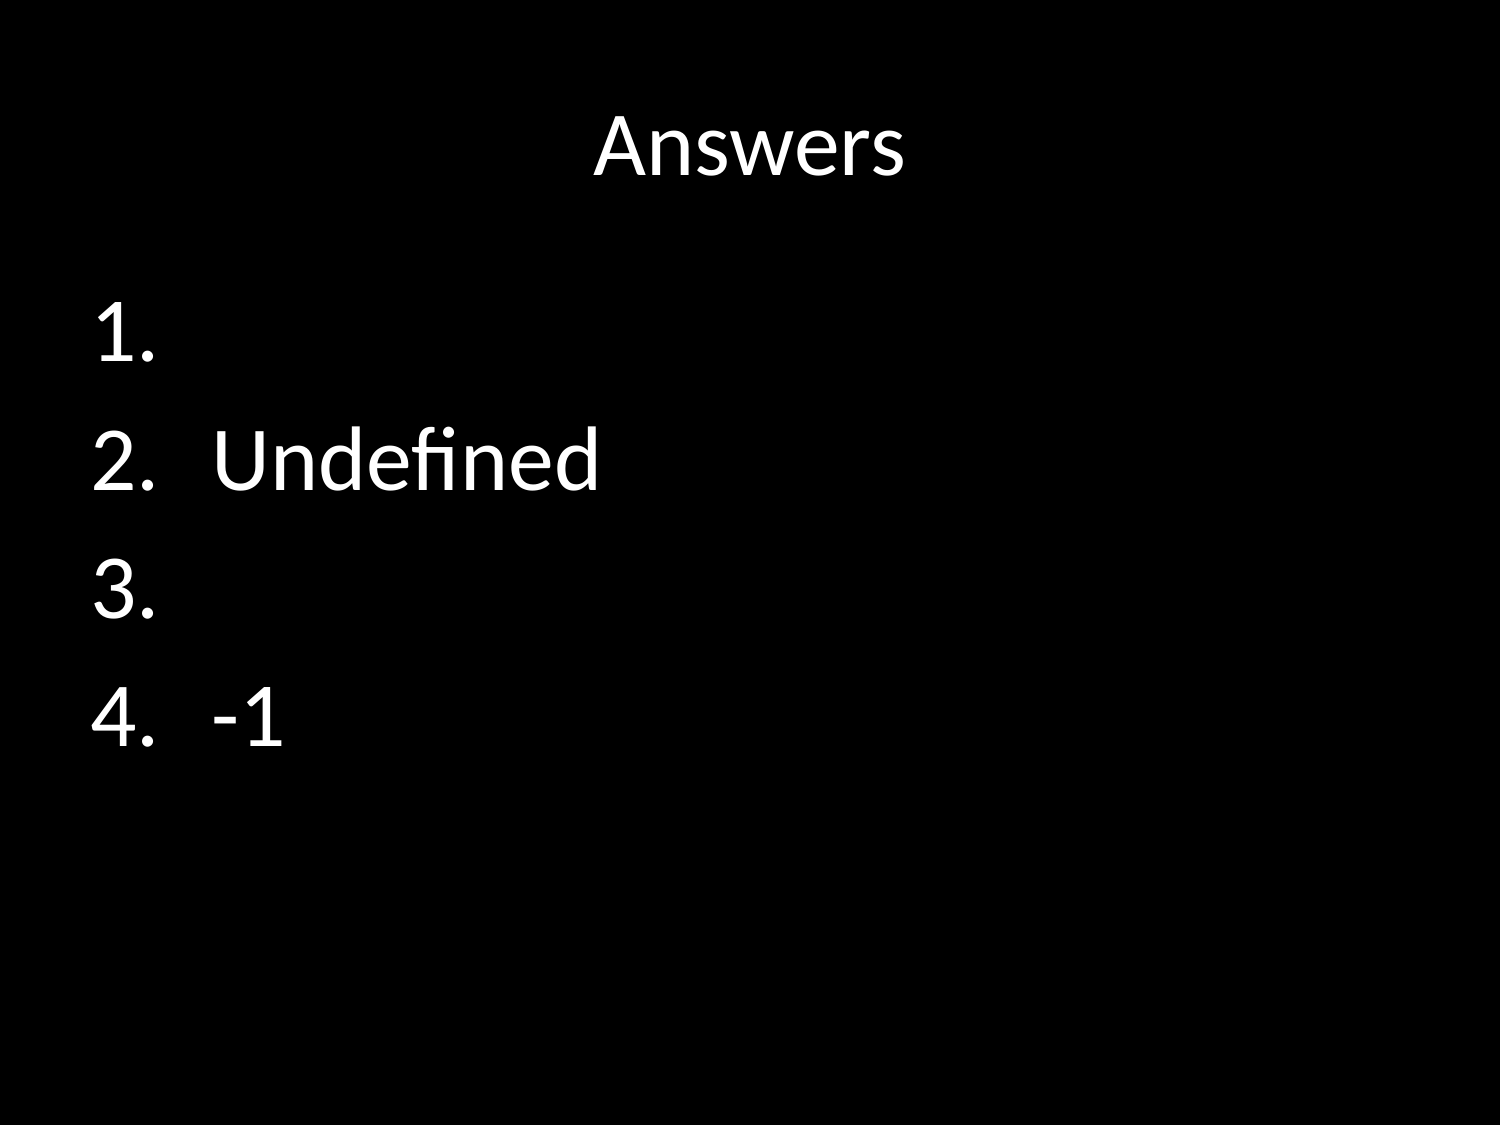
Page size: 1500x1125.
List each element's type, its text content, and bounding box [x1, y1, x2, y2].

title Answers [75, 45, 1425, 233]
